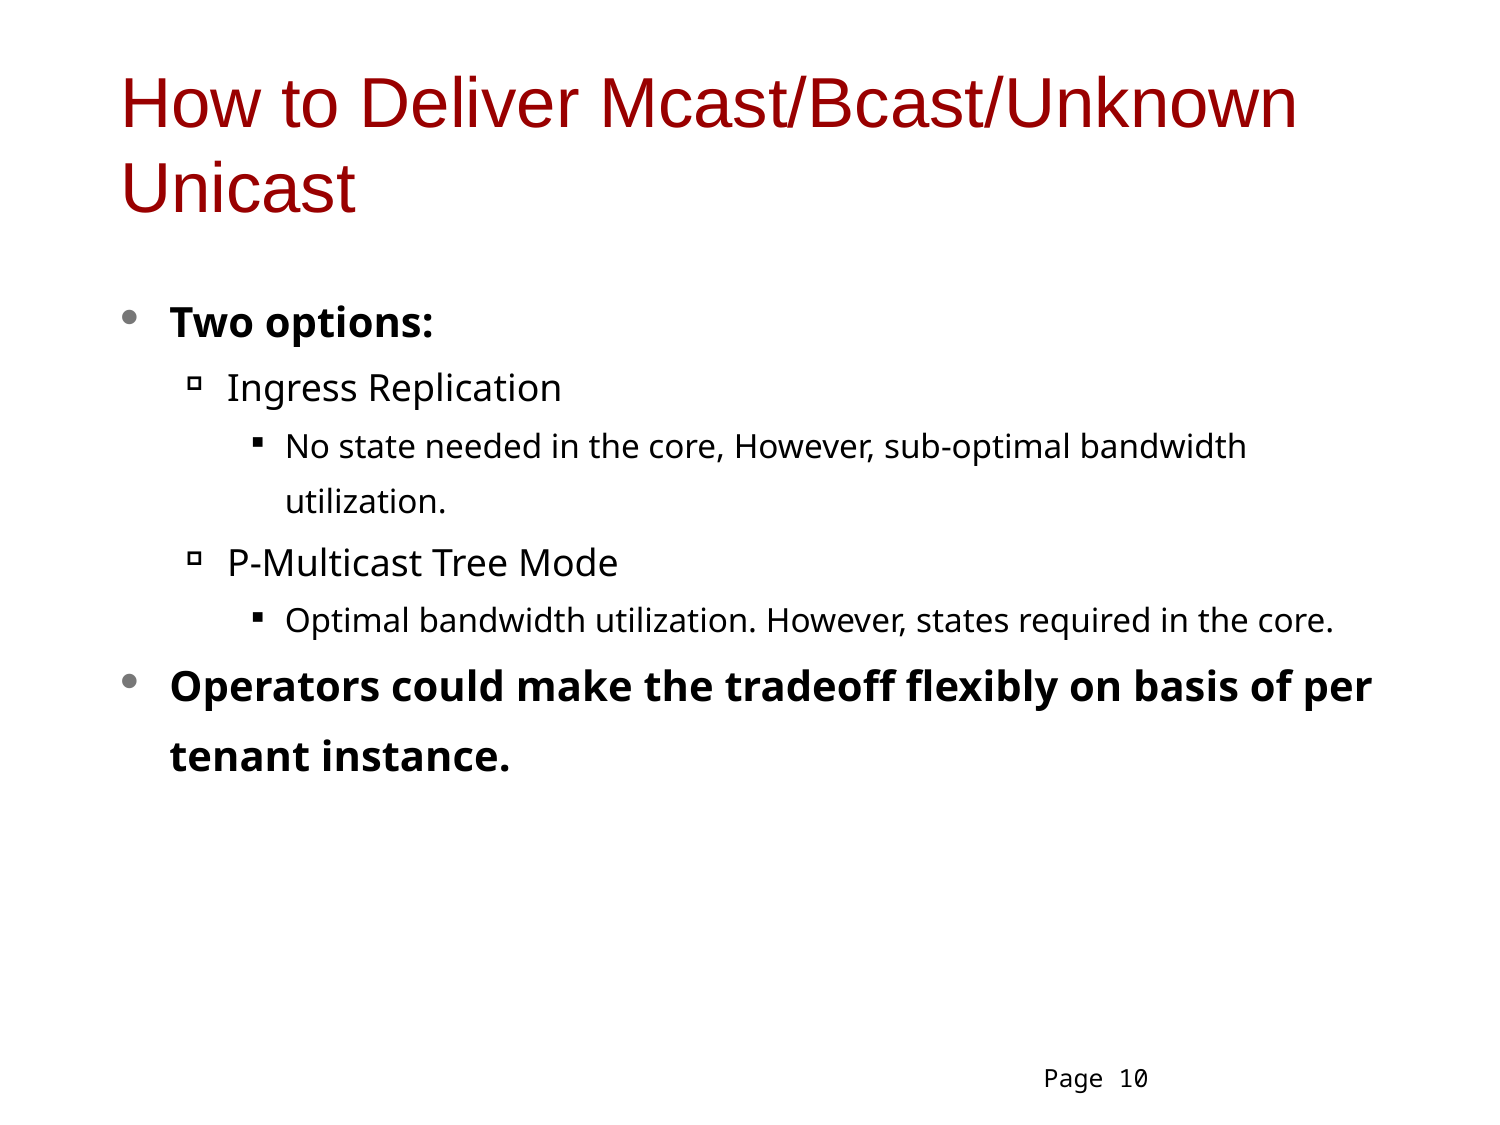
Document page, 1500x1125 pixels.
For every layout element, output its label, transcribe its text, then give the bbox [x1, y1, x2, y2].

slide_number Page 10 [1043, 1064, 1388, 1125]
title How to Deliver Mcast/Bcast/Unknown Unicast [106, 70, 1378, 214]
list Two options: Ingress Replication No state needed in the core, However, sub-optimal bandwidth utilization. P-Multicast Tree Mode Optimal bandwidth utilization. However, states required in the core. Operators could make the tradeoff flexibly on basis of per tenant instance. [106, 269, 1409, 958]
